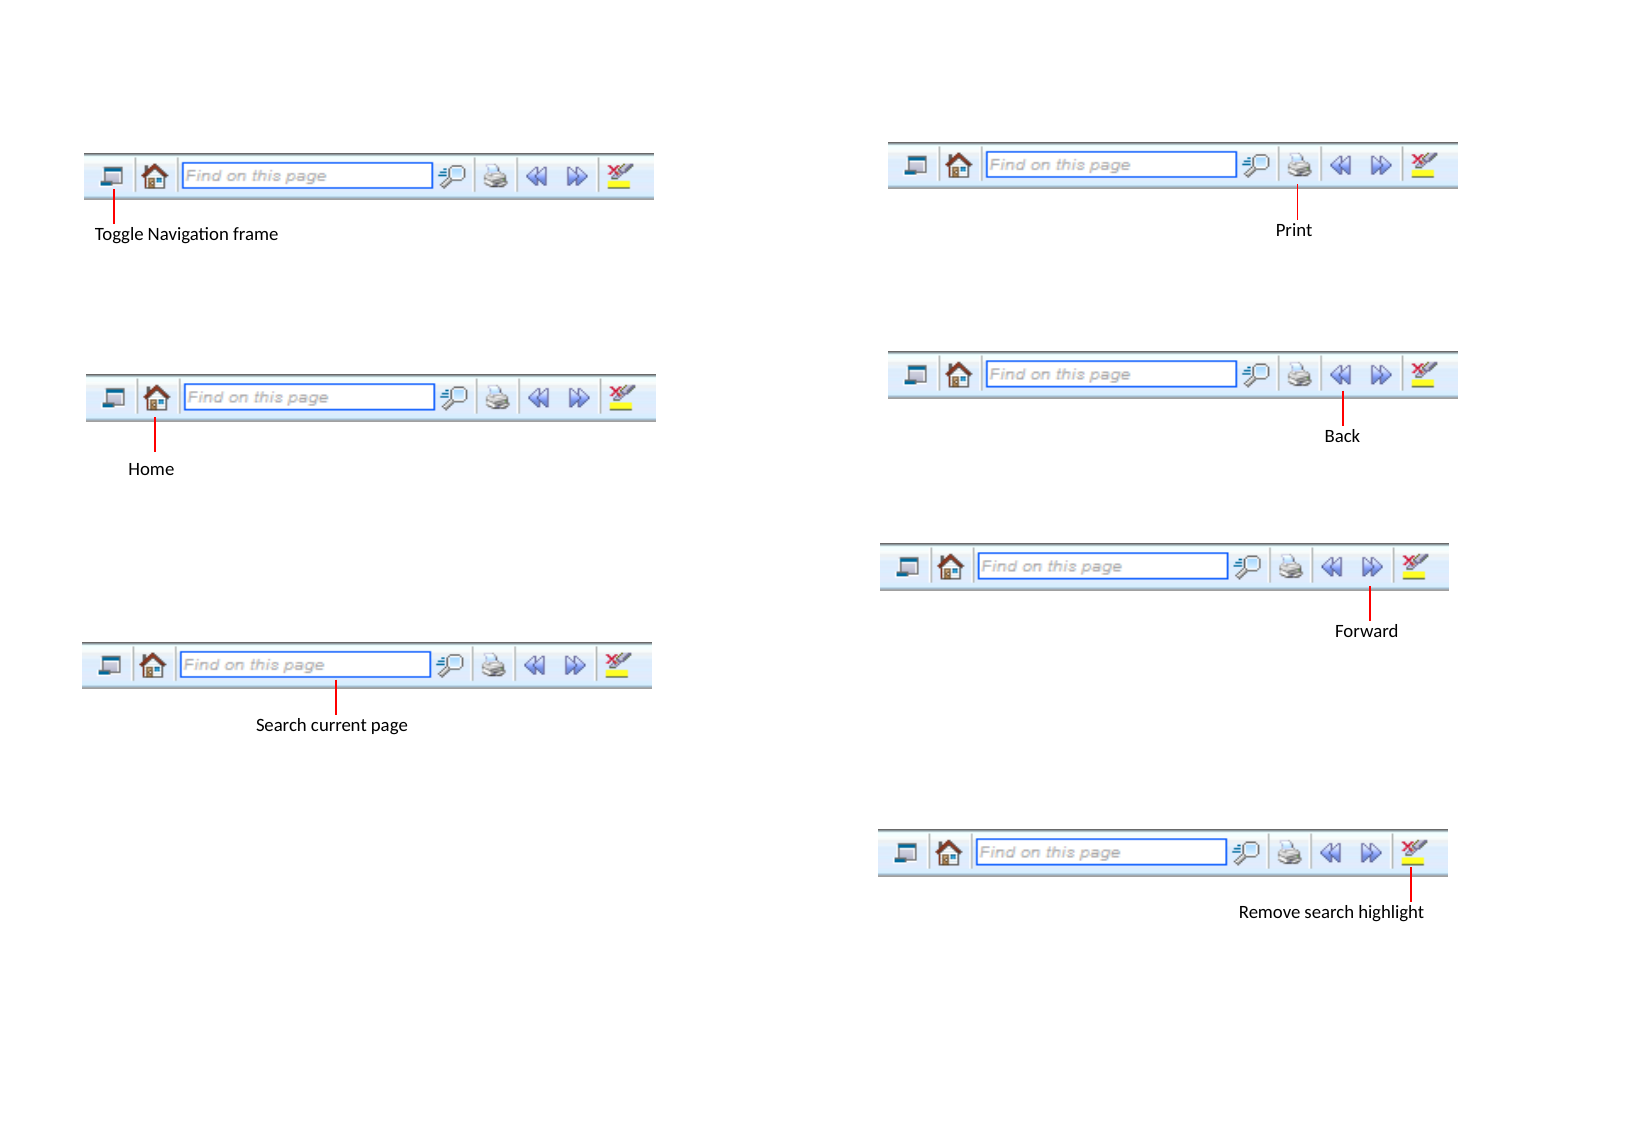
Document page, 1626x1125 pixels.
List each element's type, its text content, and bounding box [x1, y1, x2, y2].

text_box Remove search highlight [1223, 892, 1440, 931]
text_box Toggle Navigation frame [79, 214, 294, 252]
picture [86, 374, 656, 423]
text_box Print [1260, 209, 1328, 248]
text_box Search current page [241, 705, 423, 743]
text_box Forward [1320, 611, 1414, 649]
picture [879, 543, 1450, 591]
picture [82, 641, 652, 690]
text_box Home [113, 448, 190, 487]
picture [888, 141, 1458, 190]
picture [84, 152, 654, 201]
text_box Back [1309, 416, 1376, 454]
picture [878, 829, 1448, 877]
picture [888, 351, 1458, 399]
